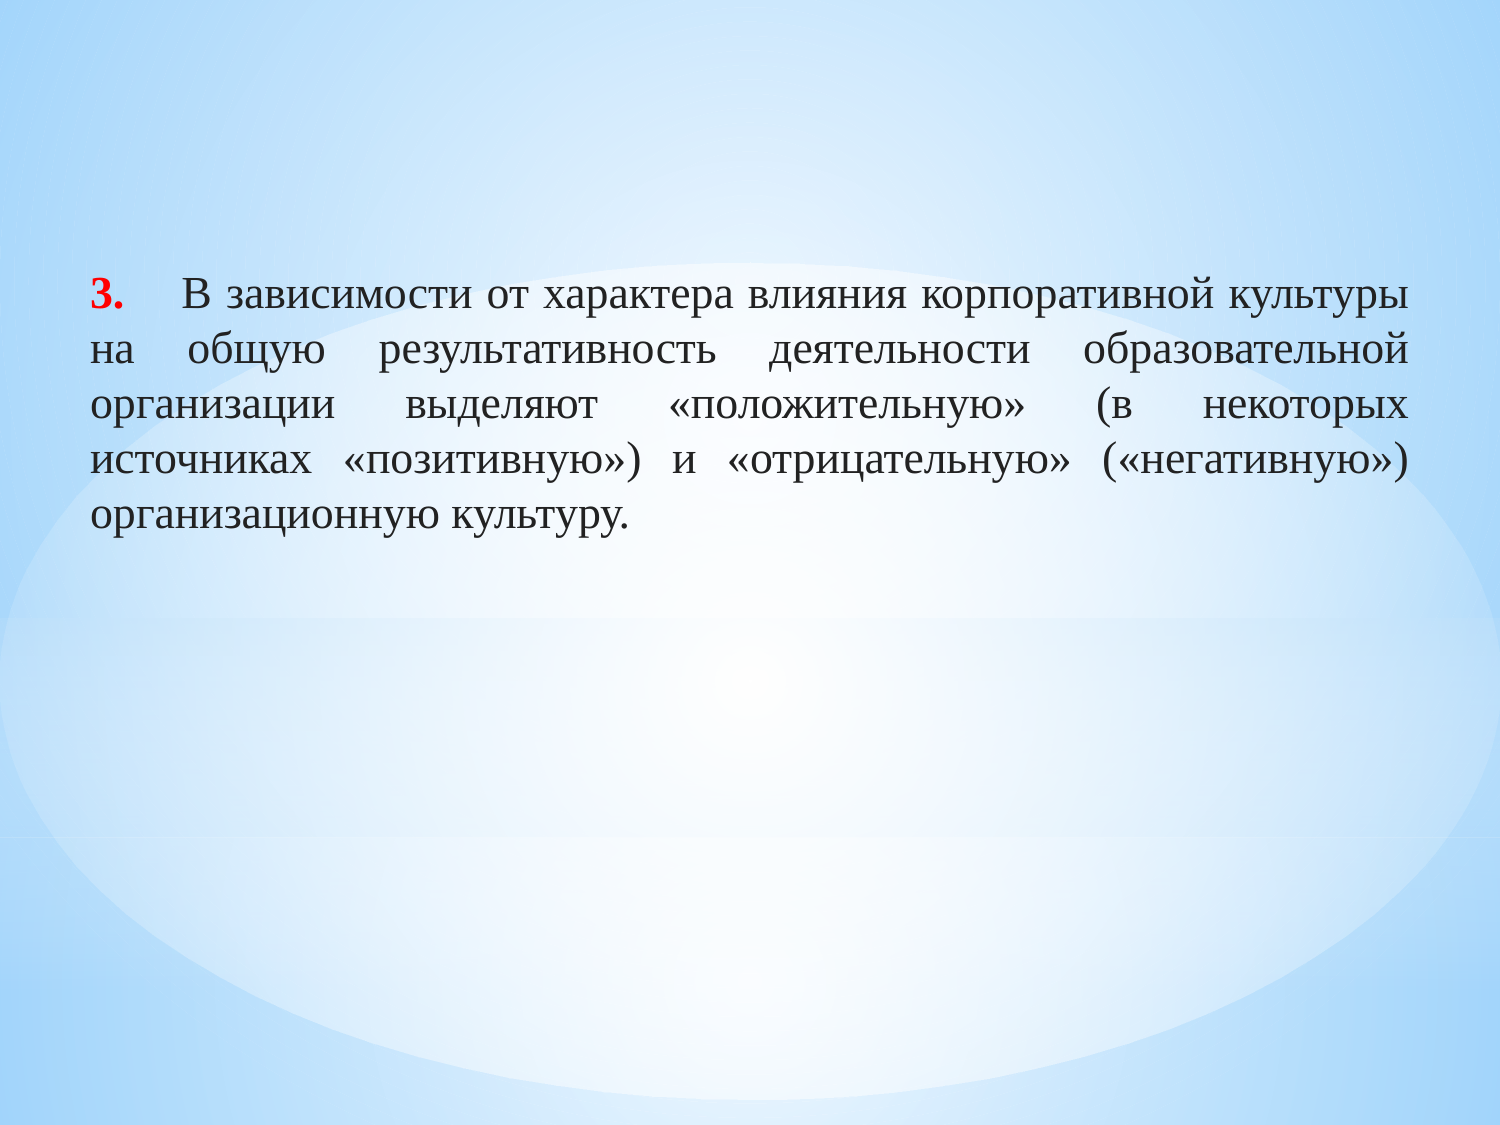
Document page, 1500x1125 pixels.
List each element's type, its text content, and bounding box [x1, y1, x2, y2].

list 3. В зависимости от характера влияния корпоративной культуры на общую результативность деятельности образовательной организации выделяют «положительную» (в некоторых источниках «позитивную») и «отрицательную» («негативную») организационную культуру. [75, 255, 1425, 1005]
